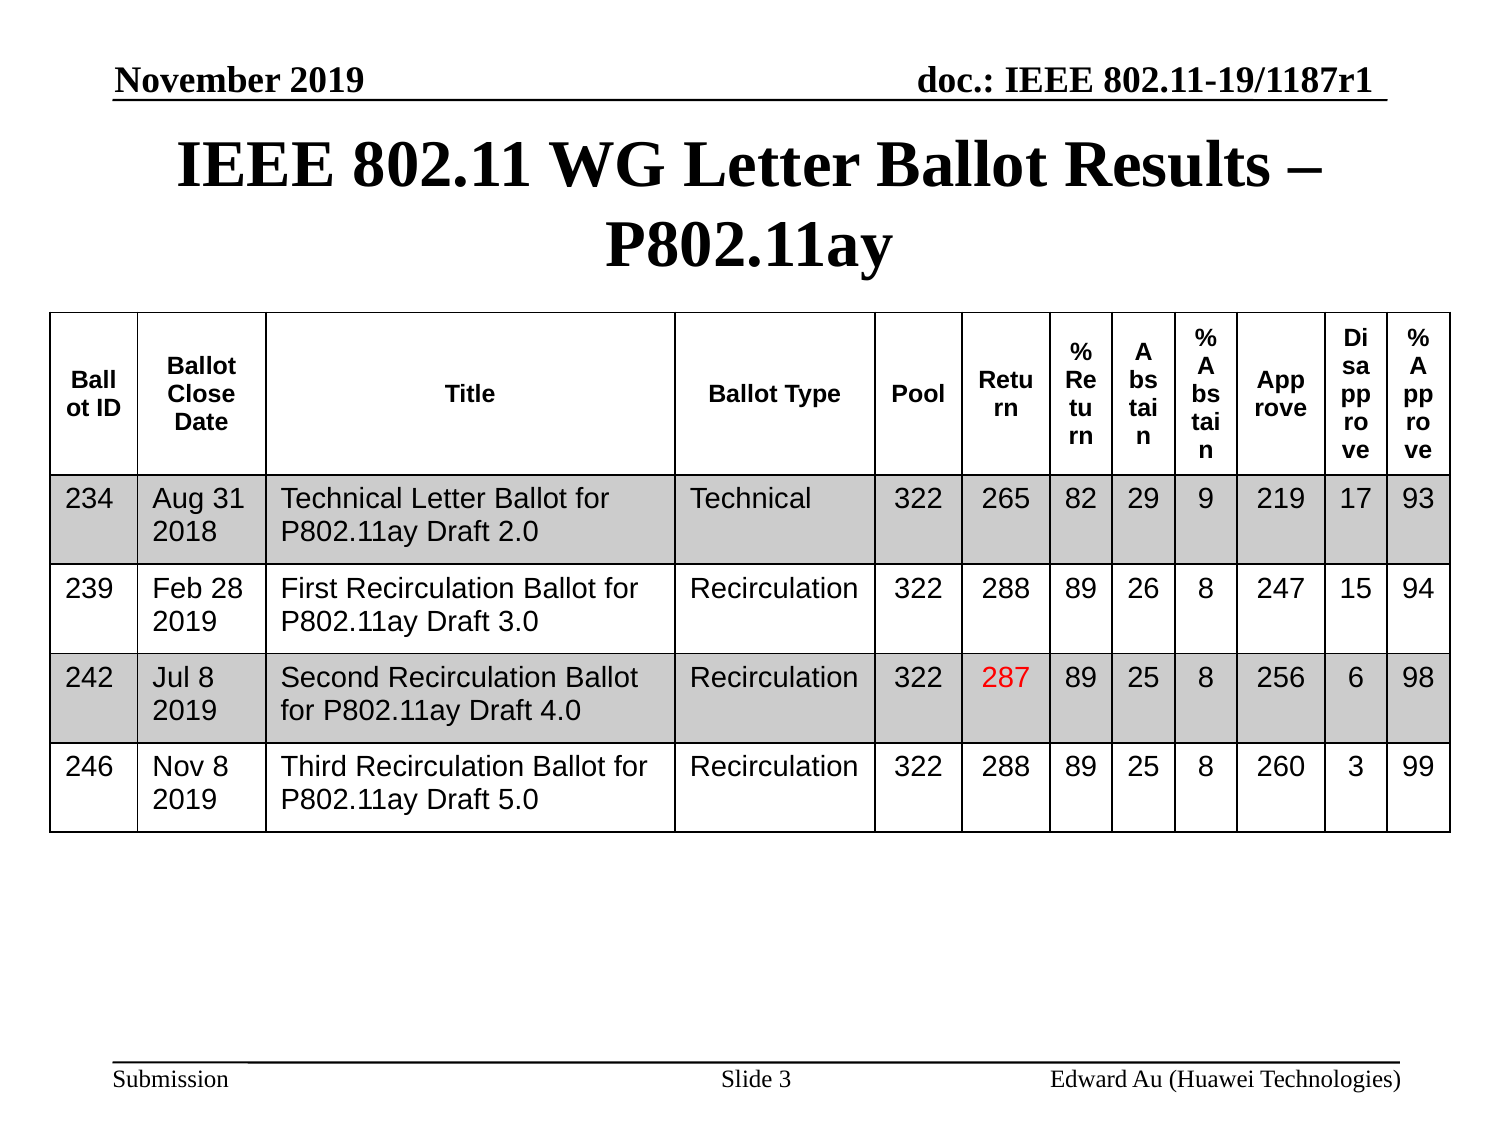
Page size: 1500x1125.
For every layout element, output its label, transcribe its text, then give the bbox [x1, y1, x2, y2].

table_cell Nov 8 2019 [138, 744, 265, 831]
table_cell 260 [1238, 744, 1324, 831]
table_cell Technical Letter Ballot for P802.11ay Draft 2.0 [267, 476, 674, 563]
table_cell 288 [963, 744, 1049, 831]
table_cell 25 [1113, 744, 1174, 831]
table_header Title [267, 313, 674, 474]
table_cell 265 [963, 476, 1049, 563]
table_cell 25 [1113, 654, 1174, 742]
table_cell 89 [1051, 565, 1111, 653]
title IEEE 802.11 WG Letter Ballot Results – P802.11ay [112, 112, 1388, 288]
table_cell 9 [1176, 476, 1236, 563]
table_cell 17 [1326, 476, 1386, 563]
table_cell 256 [1238, 654, 1324, 742]
table_cell 94 [1388, 565, 1449, 653]
table_header Approve [1238, 313, 1324, 474]
table_cell First Recirculation Ballot for P802.11ay Draft 3.0 [267, 565, 674, 653]
table_cell 29 [1113, 476, 1174, 563]
table_cell 89 [1051, 654, 1111, 742]
table_cell 26 [1113, 565, 1174, 653]
table_header Pool [876, 313, 961, 474]
table_cell 8 [1176, 654, 1236, 742]
table_cell 3 [1326, 744, 1386, 831]
table_header Return [963, 313, 1049, 474]
table_cell Recirculation [676, 565, 874, 653]
table_cell 219 [1238, 476, 1324, 563]
table_cell 98 [1388, 654, 1449, 742]
table_cell Recirculation [676, 654, 874, 742]
table_cell 322 [876, 476, 961, 563]
table_cell 93 [1388, 476, 1449, 563]
table_cell 8 [1176, 565, 1236, 653]
table_header Ballot Type [676, 313, 874, 474]
table_cell Recirculation [676, 744, 874, 831]
table_cell 234 [51, 476, 137, 563]
table_cell 89 [1051, 744, 1111, 831]
footer Edward Au (Huawei Technologies) [1044, 1061, 1402, 1093]
table_cell 6 [1326, 654, 1386, 742]
table_header Abstain [1113, 313, 1174, 474]
table_cell 82 [1051, 476, 1111, 563]
table_cell 287 [963, 654, 1049, 742]
table_cell 247 [1238, 565, 1324, 653]
table_cell 288 [963, 565, 1049, 653]
table_cell Third Recirculation Ballot for P802.11ay Draft 5.0 [267, 744, 674, 831]
table_cell Technical [676, 476, 874, 563]
table_header Ballot Close Date [138, 313, 265, 474]
table_cell 322 [876, 565, 961, 653]
table_cell Feb 28 2019 [138, 565, 265, 653]
table_cell 8 [1176, 744, 1236, 831]
table_cell Second Recirculation Ballot for P802.11ay Draft 4.0 [267, 654, 674, 742]
table_header %Abstain [1176, 313, 1236, 474]
table_header Disapprove [1326, 313, 1386, 474]
slide_number Slide 3 [712, 1061, 800, 1093]
table_header Ballot ID [51, 313, 137, 474]
table_cell 15 [1326, 565, 1386, 653]
table_cell 322 [876, 744, 961, 831]
table_cell 322 [876, 654, 961, 742]
table_cell 246 [51, 744, 137, 831]
table_cell 99 [1388, 744, 1449, 831]
table_cell 242 [51, 654, 137, 742]
table_cell Jul 8 2019 [138, 654, 265, 742]
table_cell Aug 31 2018 [138, 476, 265, 563]
table_header %Return [1051, 313, 1111, 474]
table_cell 239 [51, 565, 137, 653]
table_header %Approve [1388, 313, 1449, 474]
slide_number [114, 54, 368, 101]
